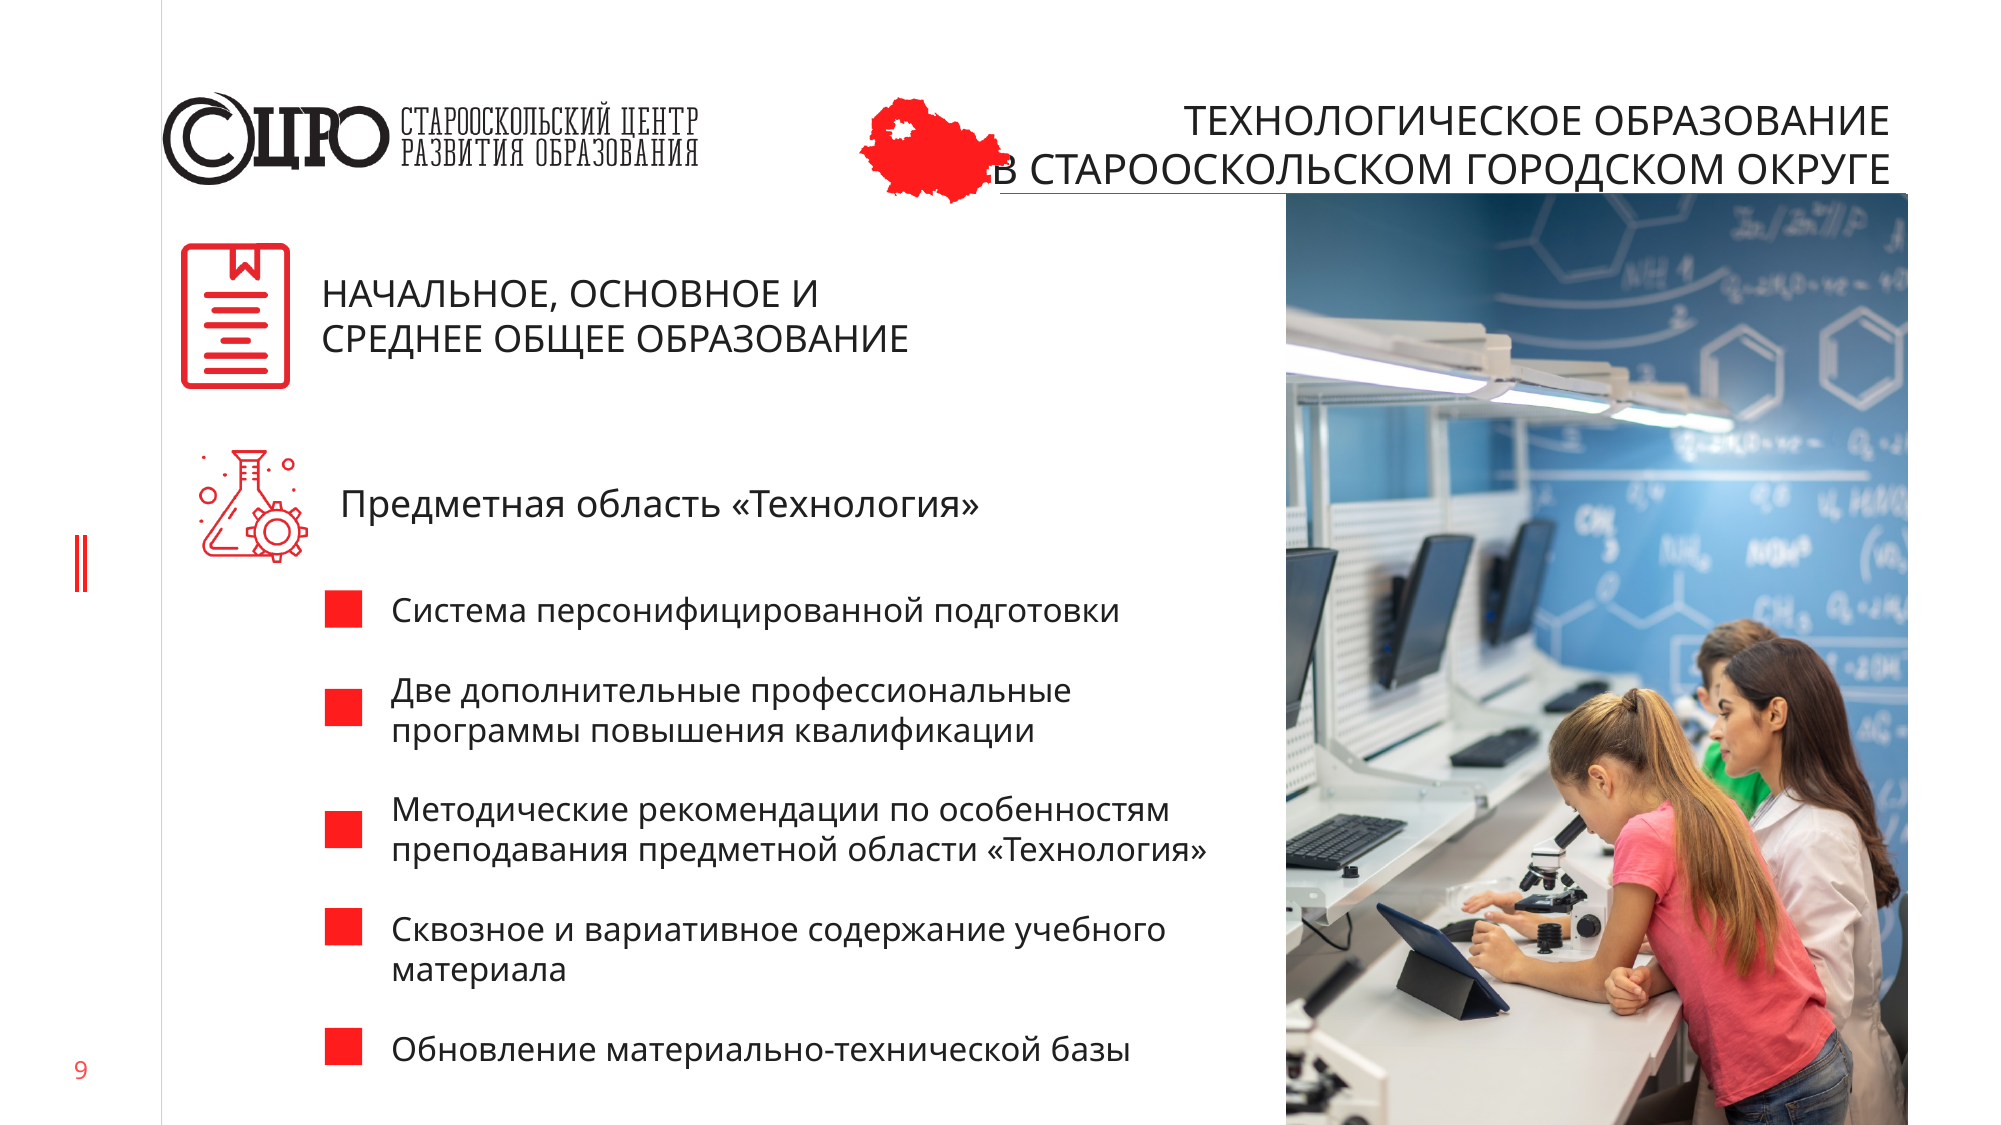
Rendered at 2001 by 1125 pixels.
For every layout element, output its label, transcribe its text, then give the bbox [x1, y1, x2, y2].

picture [859, 97, 1010, 204]
text_box ТЕХНОЛОГИЧЕСКОЕ ОБРАЗОВАНИЕ В СТАРООСКОЛЬСКОМ ГОРОДСКОМ ОКРУГЕ [968, 86, 1907, 193]
slide_number 9 [38, 1052, 123, 1091]
text_box [324, 810, 363, 849]
text_box Система персонифицированной подготовки Две дополнительные профессиональные программы повышения квалификации Методические рекомендации по особенностям преподавания предметной области «Технология» Сквозное и вариативное содержание учебного материала Обновление материально-технической базы [376, 581, 1226, 1076]
picture [162, 92, 698, 185]
picture [181, 243, 290, 389]
text_box [324, 907, 363, 946]
text_box Предметная область «Технология» [324, 473, 1244, 533]
picture [199, 450, 308, 563]
picture [1286, 194, 1908, 1125]
text_box [324, 589, 363, 629]
text_box [324, 1027, 363, 1066]
text_box НАЧАЛЬНОЕ, ОСНОВНОЕ И СРЕДНЕЕ ОБЩЕЕ ОБРАЗОВАНИЕ [306, 262, 1000, 368]
text_box [324, 688, 363, 727]
text_box ТЕХНОЛОГИЧЕСКОЕ ОБРАЗОВАНИЕ В СТАРООСКОЛЬСКОМ ГОРОДСКОМ ОКРУГЕ [1010, 194, 1286, 201]
